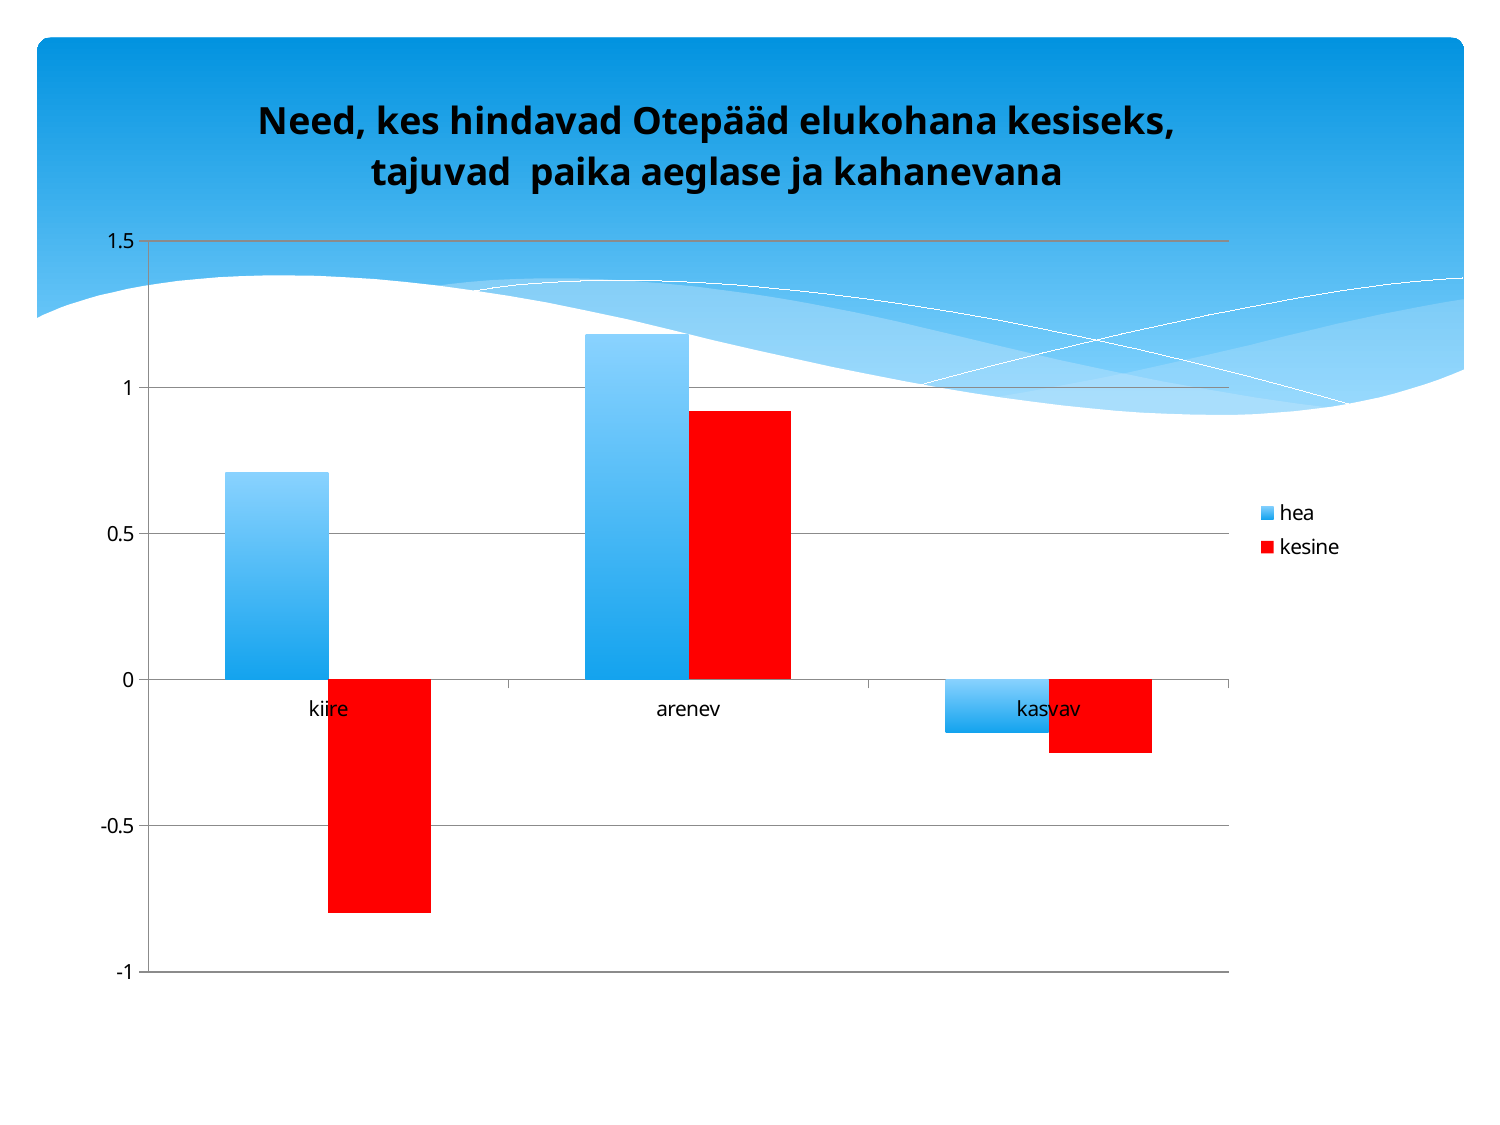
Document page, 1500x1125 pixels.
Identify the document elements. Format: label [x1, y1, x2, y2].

chart [74, 55, 1359, 1006]
